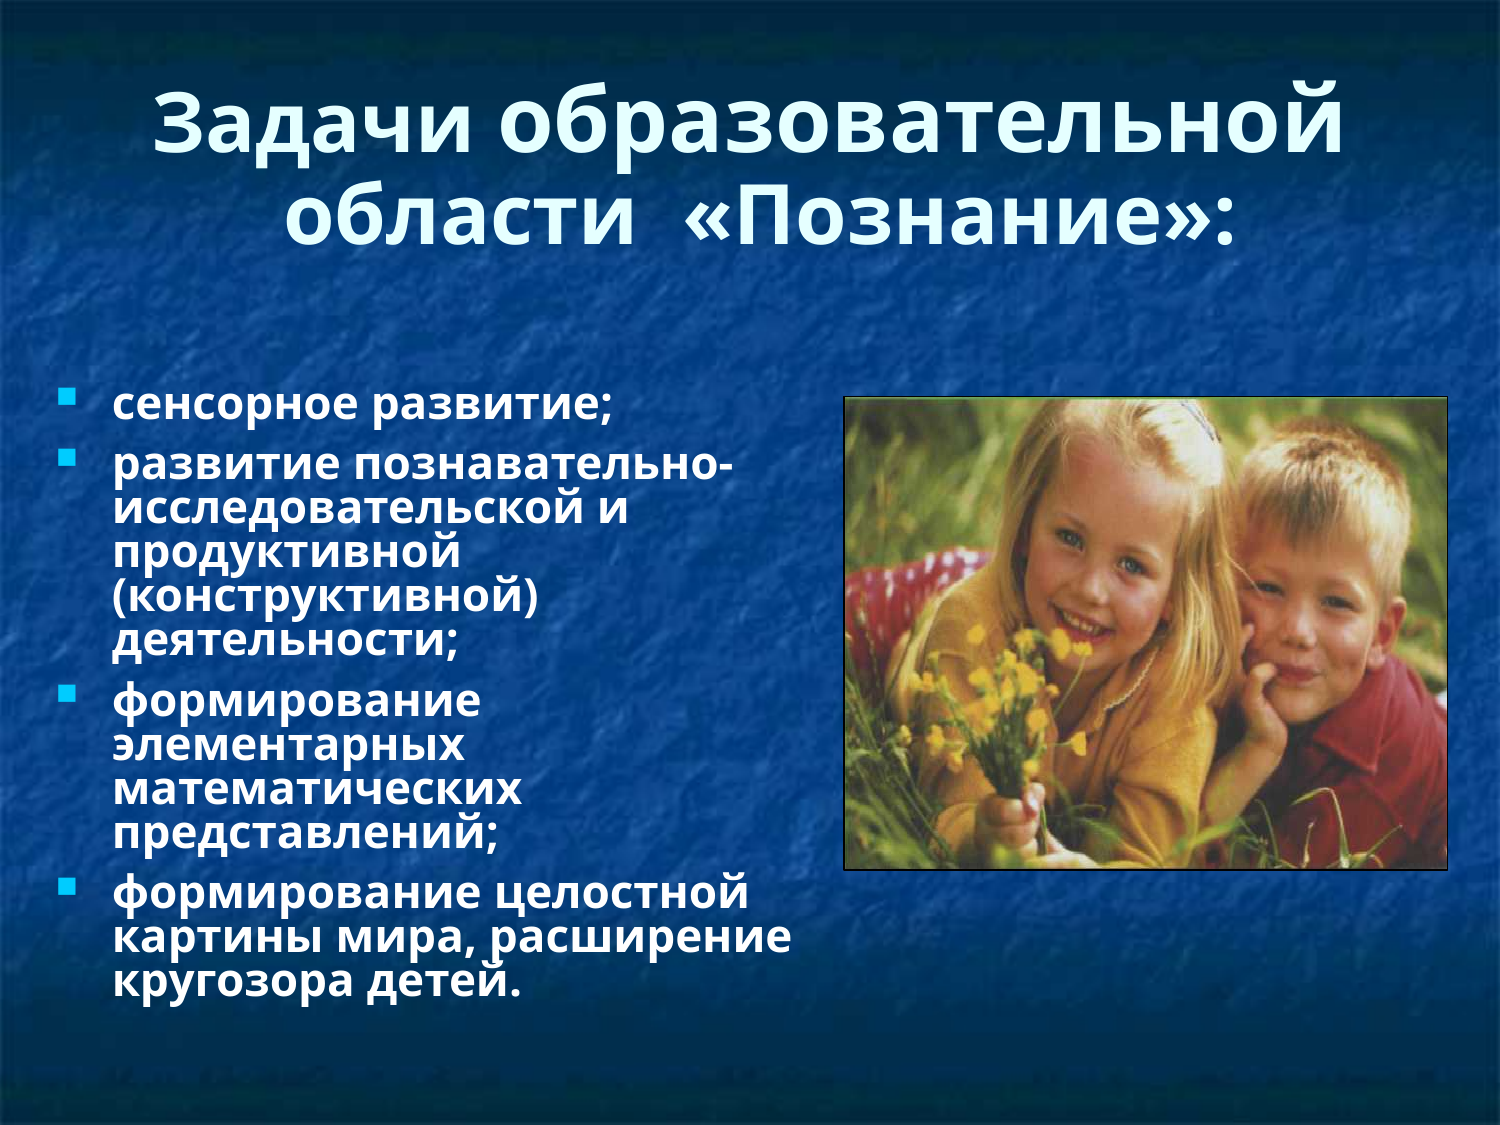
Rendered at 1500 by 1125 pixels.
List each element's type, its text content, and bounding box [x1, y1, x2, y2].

subtitle сенсорное развитие; развитие познавательно-исследовательской и продуктивной (конструктивной) деятельности; формирование элементарных математических представлений; формирование целостной картины мира, расширение кругозора детей. [40, 324, 845, 1071]
picture [0, 0, 1500, 1125]
title Задачи образовательной области «Познание»: [74, 57, 1425, 293]
